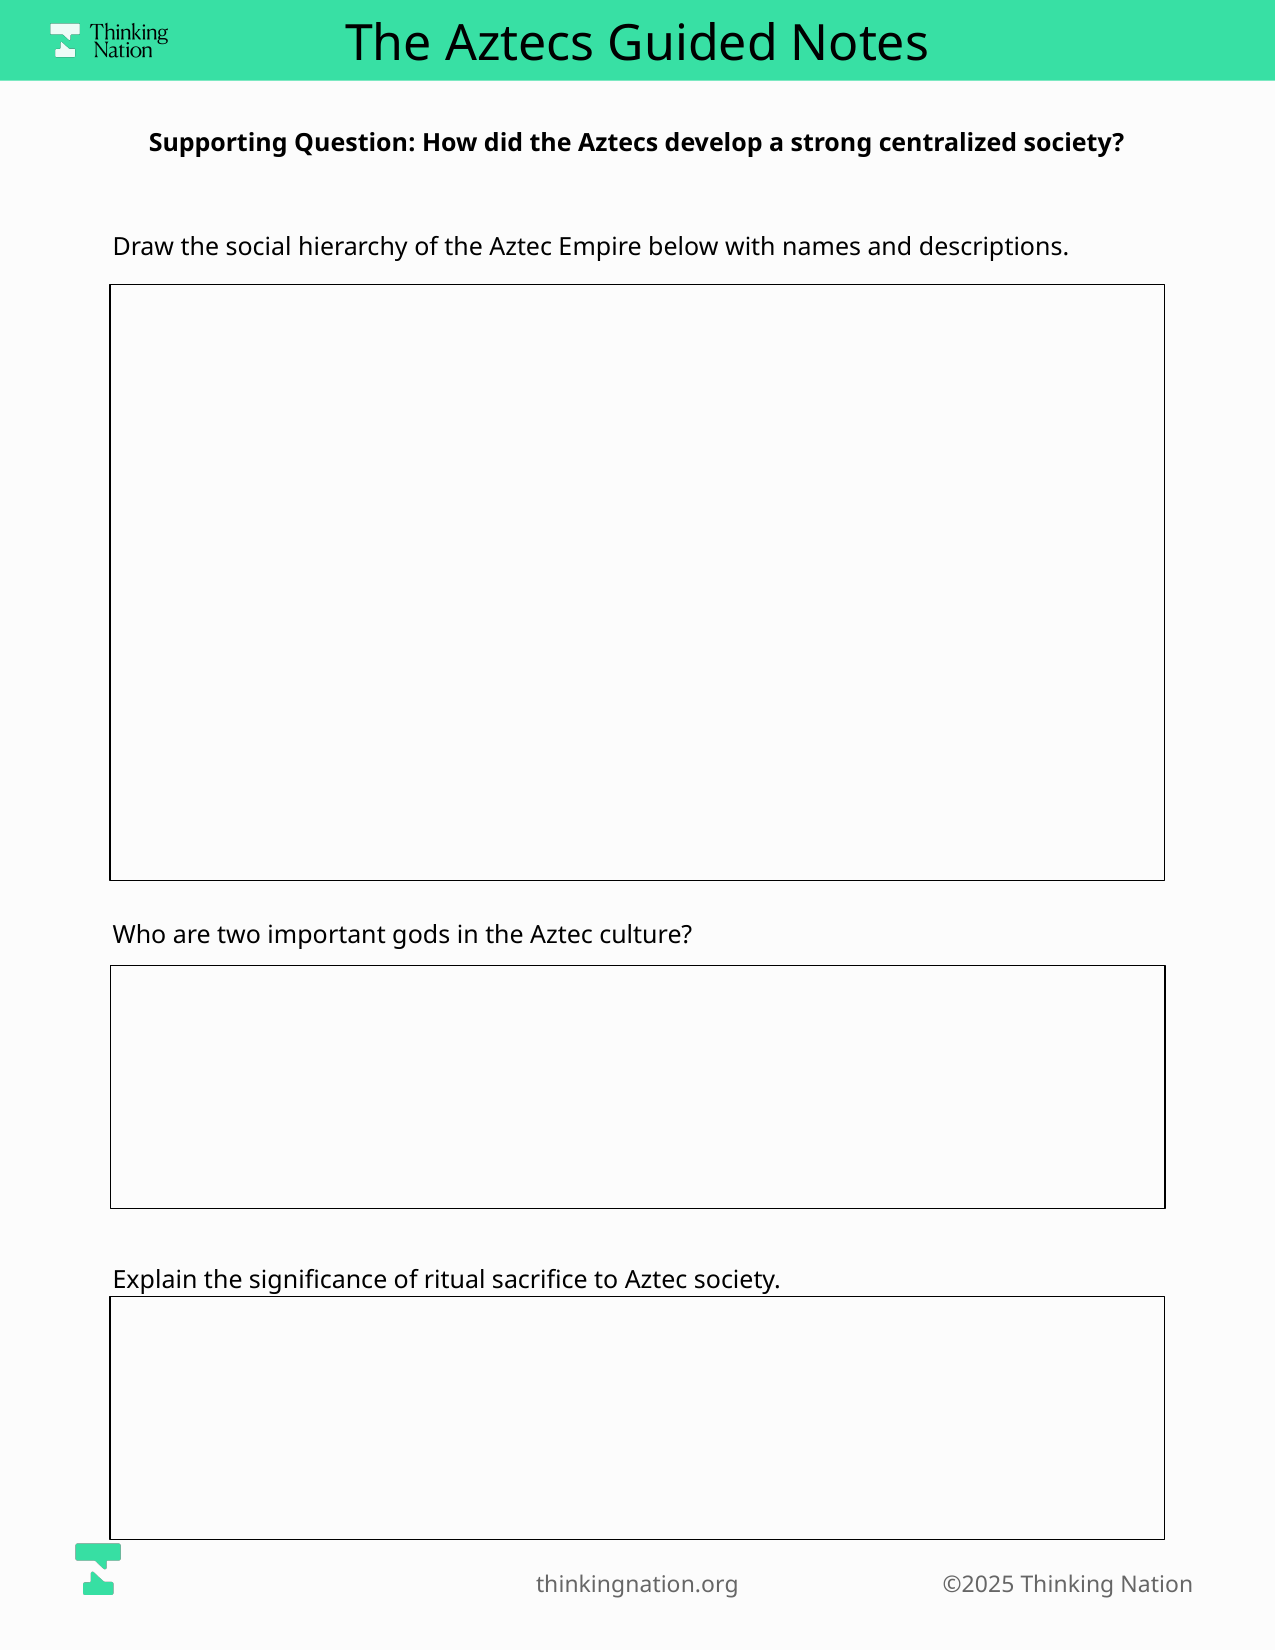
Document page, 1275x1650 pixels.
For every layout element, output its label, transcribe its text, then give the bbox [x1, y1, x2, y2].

text_box The Aztecs Guided Notes [0, 0, 1275, 81]
picture [62, 1533, 134, 1605]
text_box [110, 1296, 1165, 1540]
text_box Supporting Question: How did the Aztecs develop a strong centralized society? Draw the social hierarchy of the Aztec Empire below with names and descriptions. Who are two important gods in the Aztec culture? Explain the significance of ritual sacrifice to Aztec society. [97, 107, 1178, 1650]
picture [36, 12, 172, 69]
text_box ©2025 Thinking Nation [907, 1553, 1210, 1605]
text_box [110, 284, 1165, 881]
text_box [110, 965, 1165, 1209]
